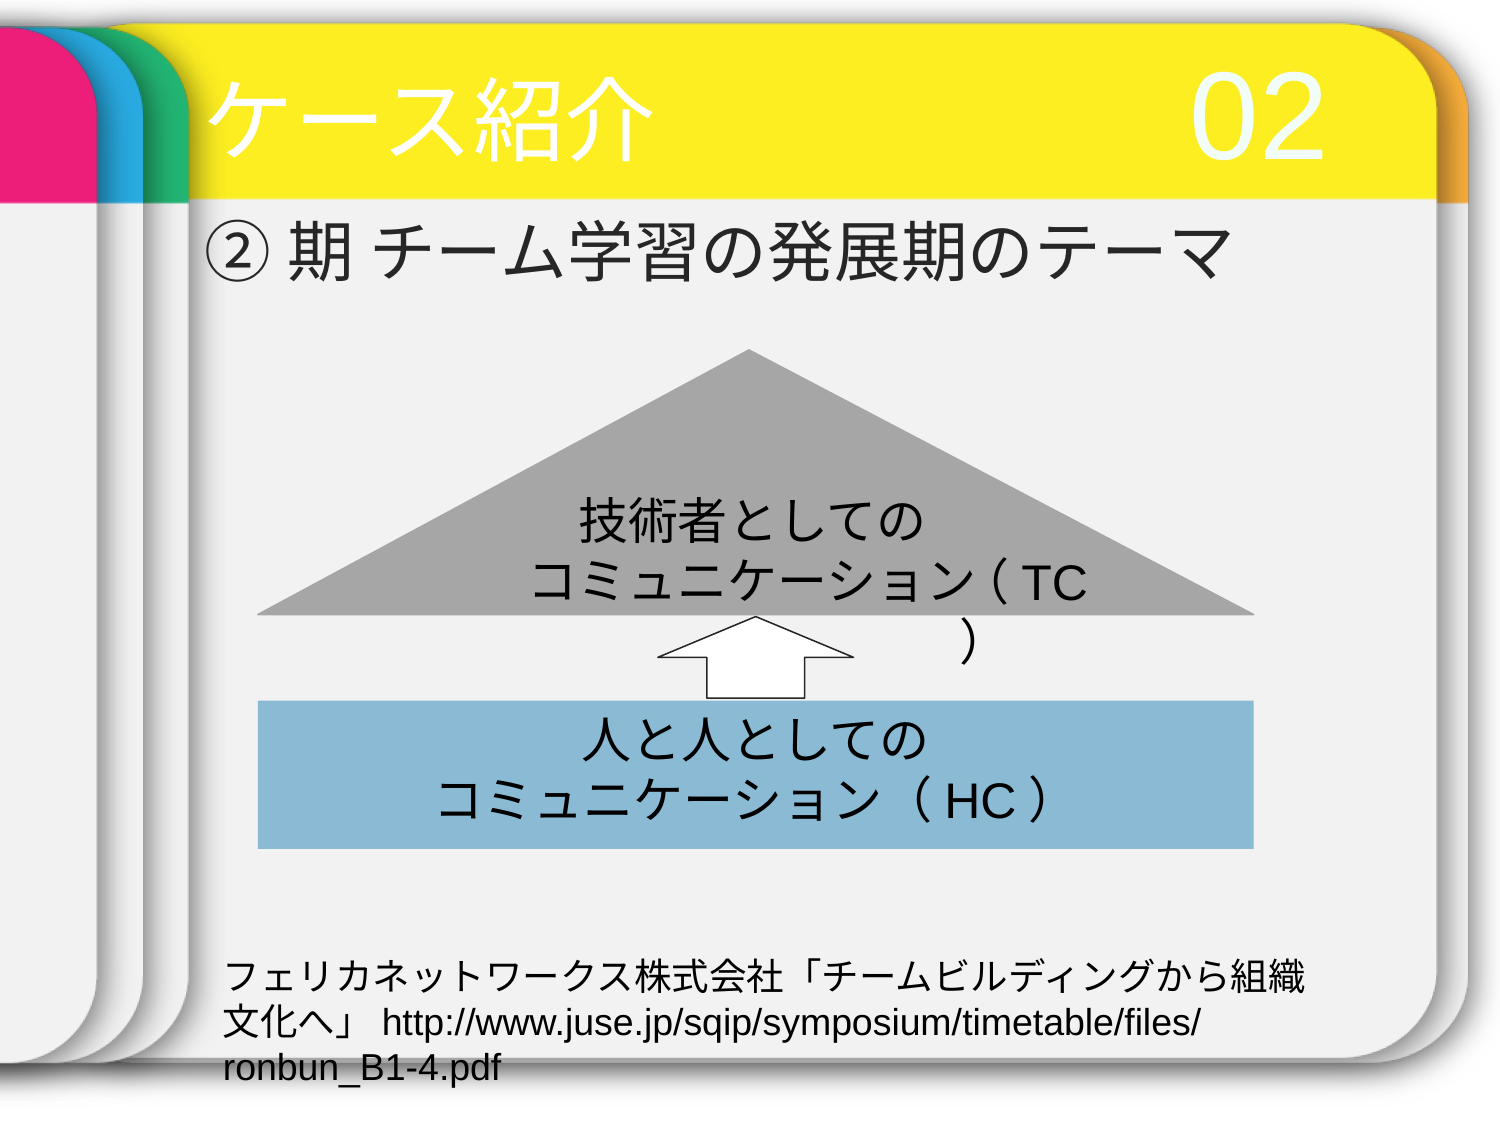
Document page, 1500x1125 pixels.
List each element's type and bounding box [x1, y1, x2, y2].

text_box [257, 349, 1254, 849]
picture [0, 0, 1500, 1125]
